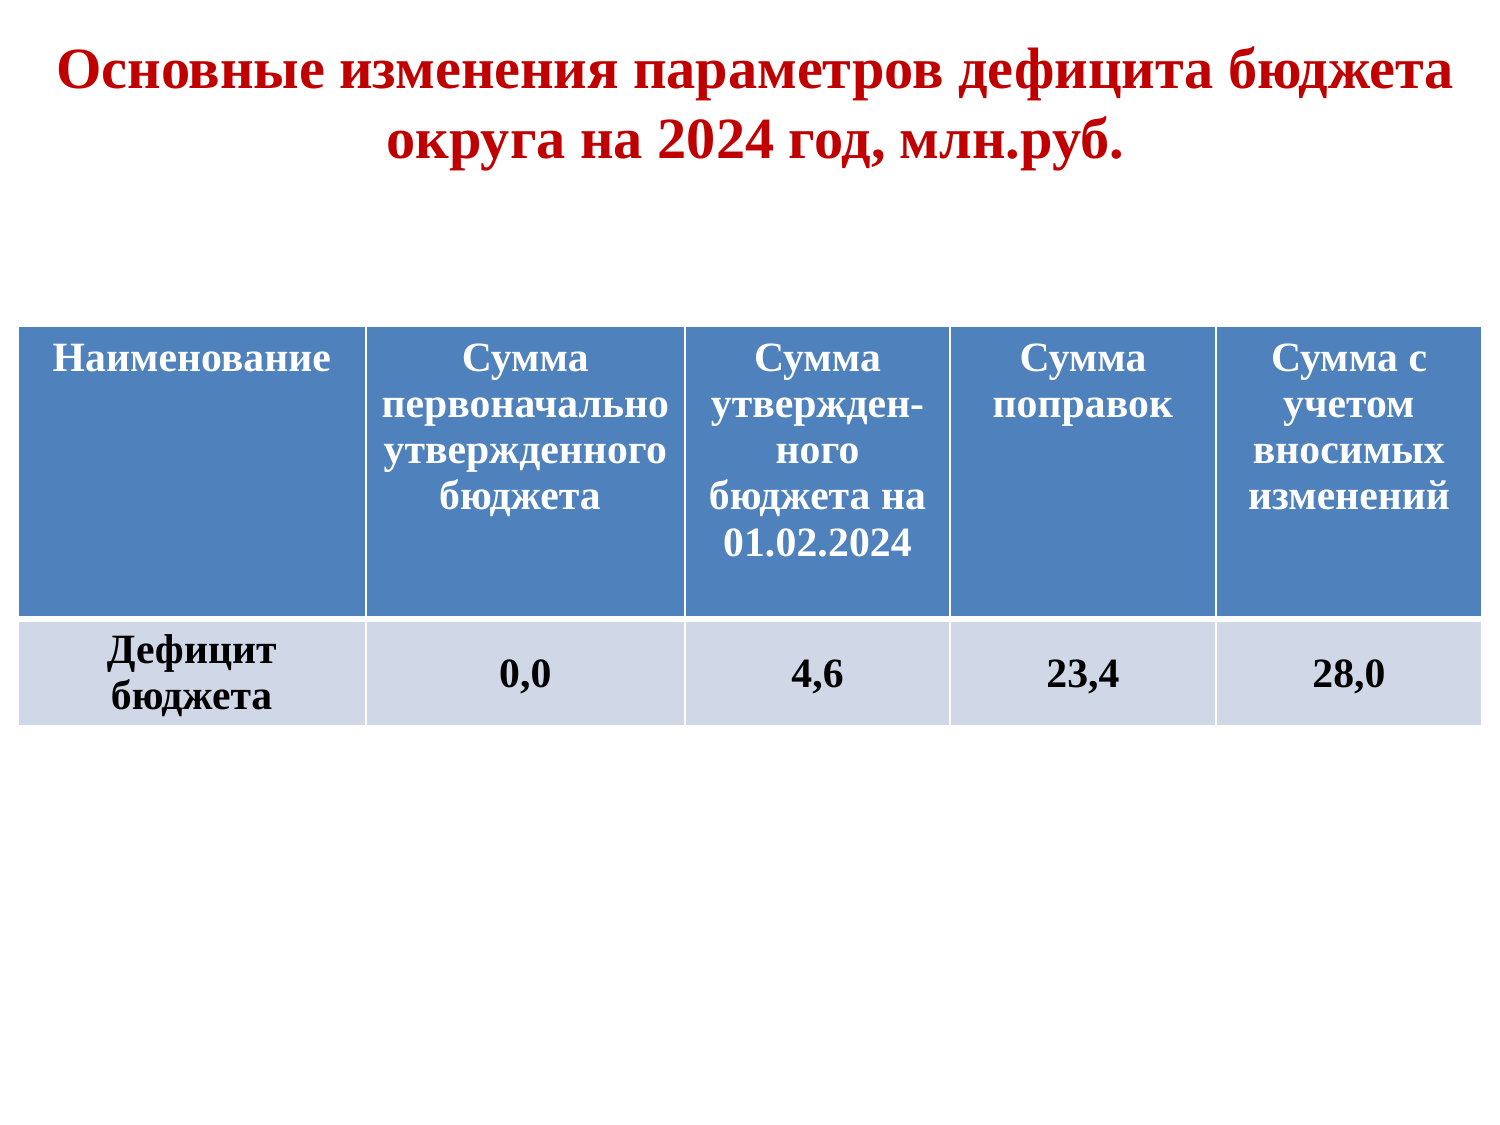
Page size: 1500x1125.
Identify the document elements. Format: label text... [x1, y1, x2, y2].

table_header Сумма первоначально утвержденного бюджета [367, 327, 684, 616]
table_cell Дефицит бюджета [19, 622, 365, 725]
title Основные изменения параметров дефицита бюджета округа на 2024 год, млн.руб. [41, 3, 1470, 197]
table_header Сумма поправок [951, 327, 1215, 616]
table_cell 23,4 [951, 622, 1215, 725]
table_header Сумма утвержден-ного бюджета на 01.02.2024 [686, 327, 949, 616]
table_header Сумма с учетом вносимых изменений [1217, 327, 1481, 616]
table_cell 28,0 [1217, 622, 1481, 725]
table_cell 0,0 [367, 622, 684, 725]
table_cell 4,6 [686, 622, 949, 725]
table_header Наименование [19, 327, 365, 616]
